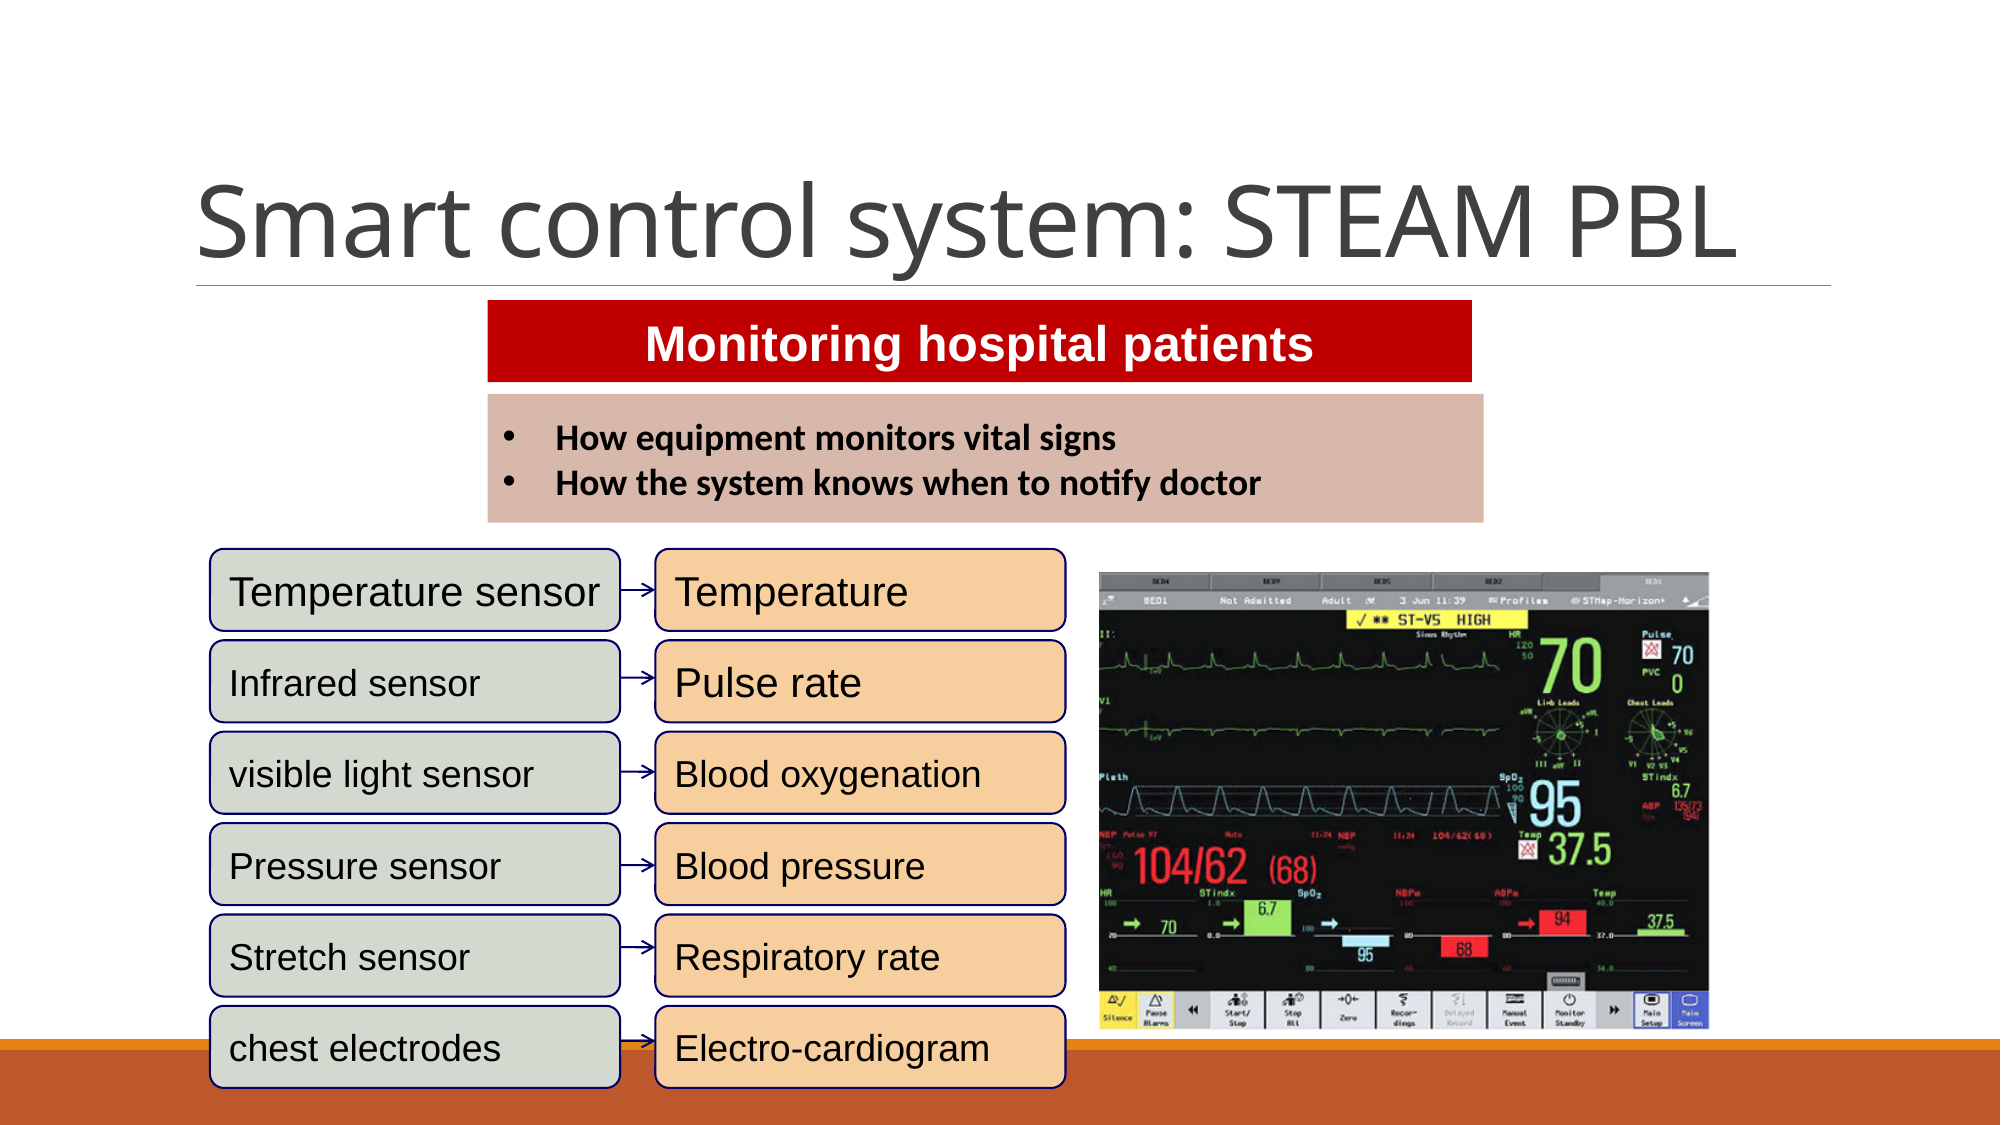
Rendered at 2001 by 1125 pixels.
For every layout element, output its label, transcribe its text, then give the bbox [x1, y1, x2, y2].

text_box Respiratory rate [655, 914, 1066, 997]
picture [1098, 571, 1711, 1030]
text_box Blood pressure [655, 823, 1066, 906]
text_box Blood oxygenation [655, 731, 1066, 814]
text_box Temperature [655, 548, 1066, 631]
text_box Monitoring hospital patients [487, 300, 1472, 383]
text_box Infrared sensor [209, 640, 621, 723]
text_box Pressure sensor [209, 823, 621, 906]
text_box Temperature sensor [209, 548, 621, 631]
text_box Stretch sensor [209, 914, 621, 997]
title Smart control system: STEAM PBL [180, 47, 1830, 285]
text_box visible light sensor [209, 731, 621, 814]
text_box How equipment monitors vital signs How the system knows when to notify doctor [487, 393, 1484, 523]
text_box Electro-cardiogram [655, 1005, 1066, 1088]
text_box chest electrodes [209, 1005, 621, 1088]
text_box Pulse rate [655, 640, 1066, 723]
